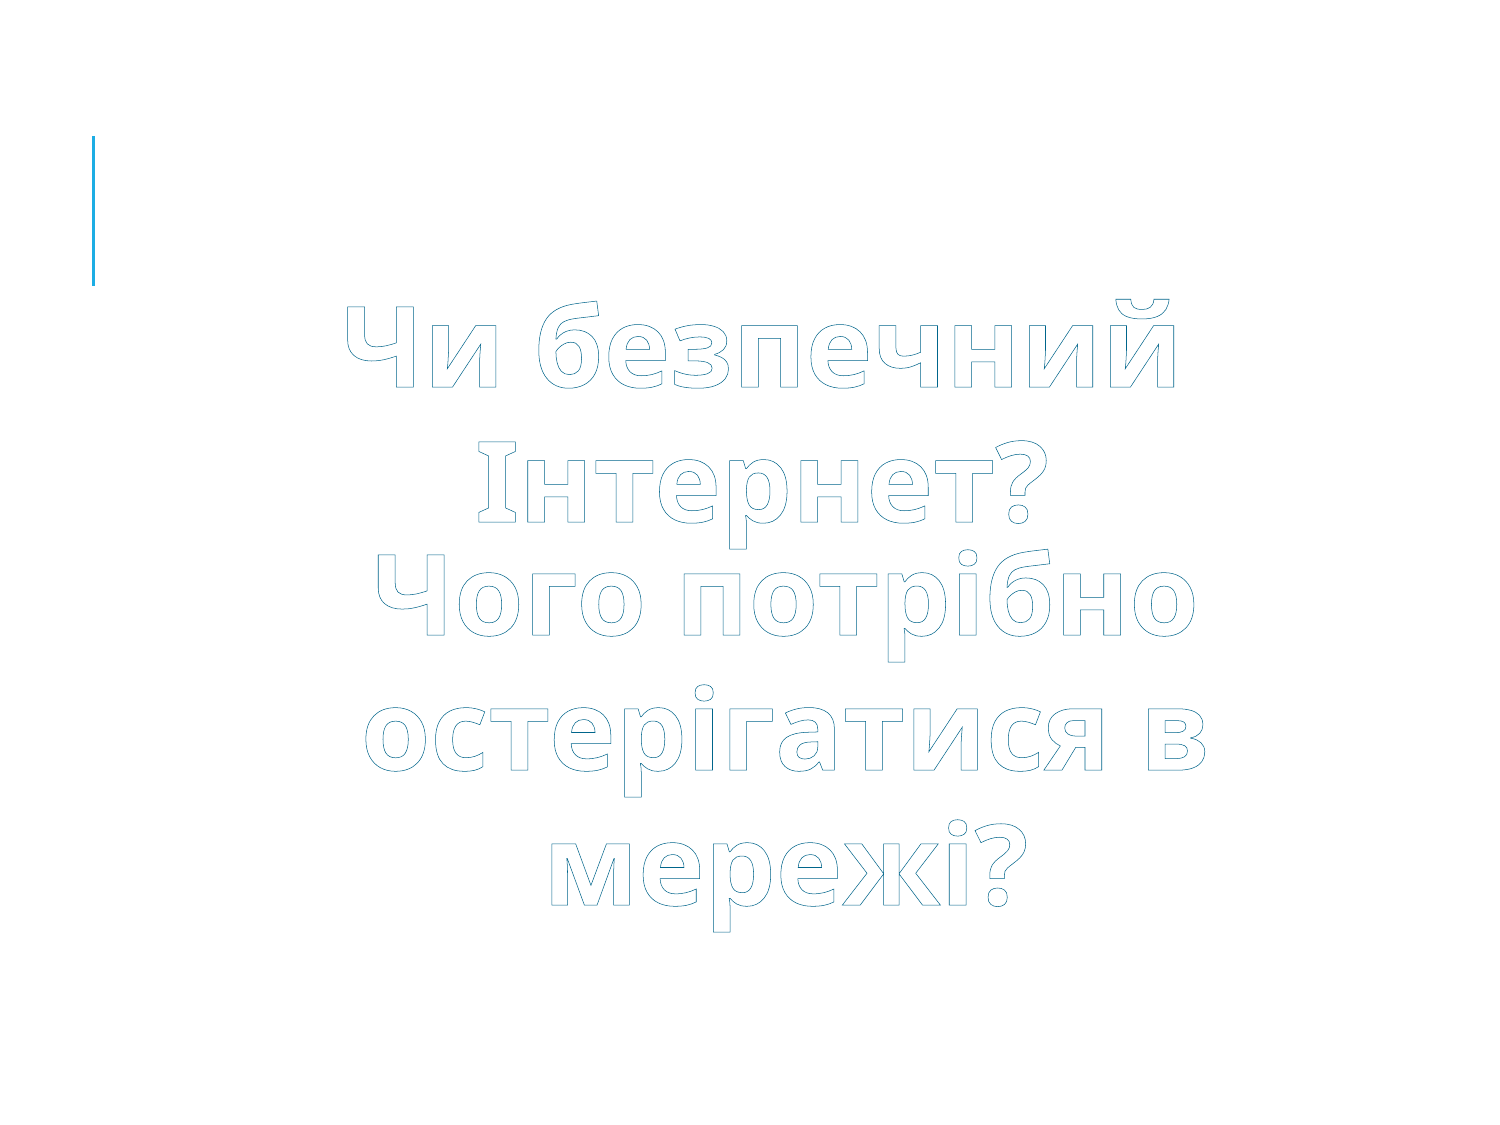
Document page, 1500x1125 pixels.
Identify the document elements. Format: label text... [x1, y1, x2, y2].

text_box Чого потрібно остерігатися в мережі? [100, 515, 1472, 936]
text_box Чи безпечний Інтернет? [76, 267, 1448, 553]
